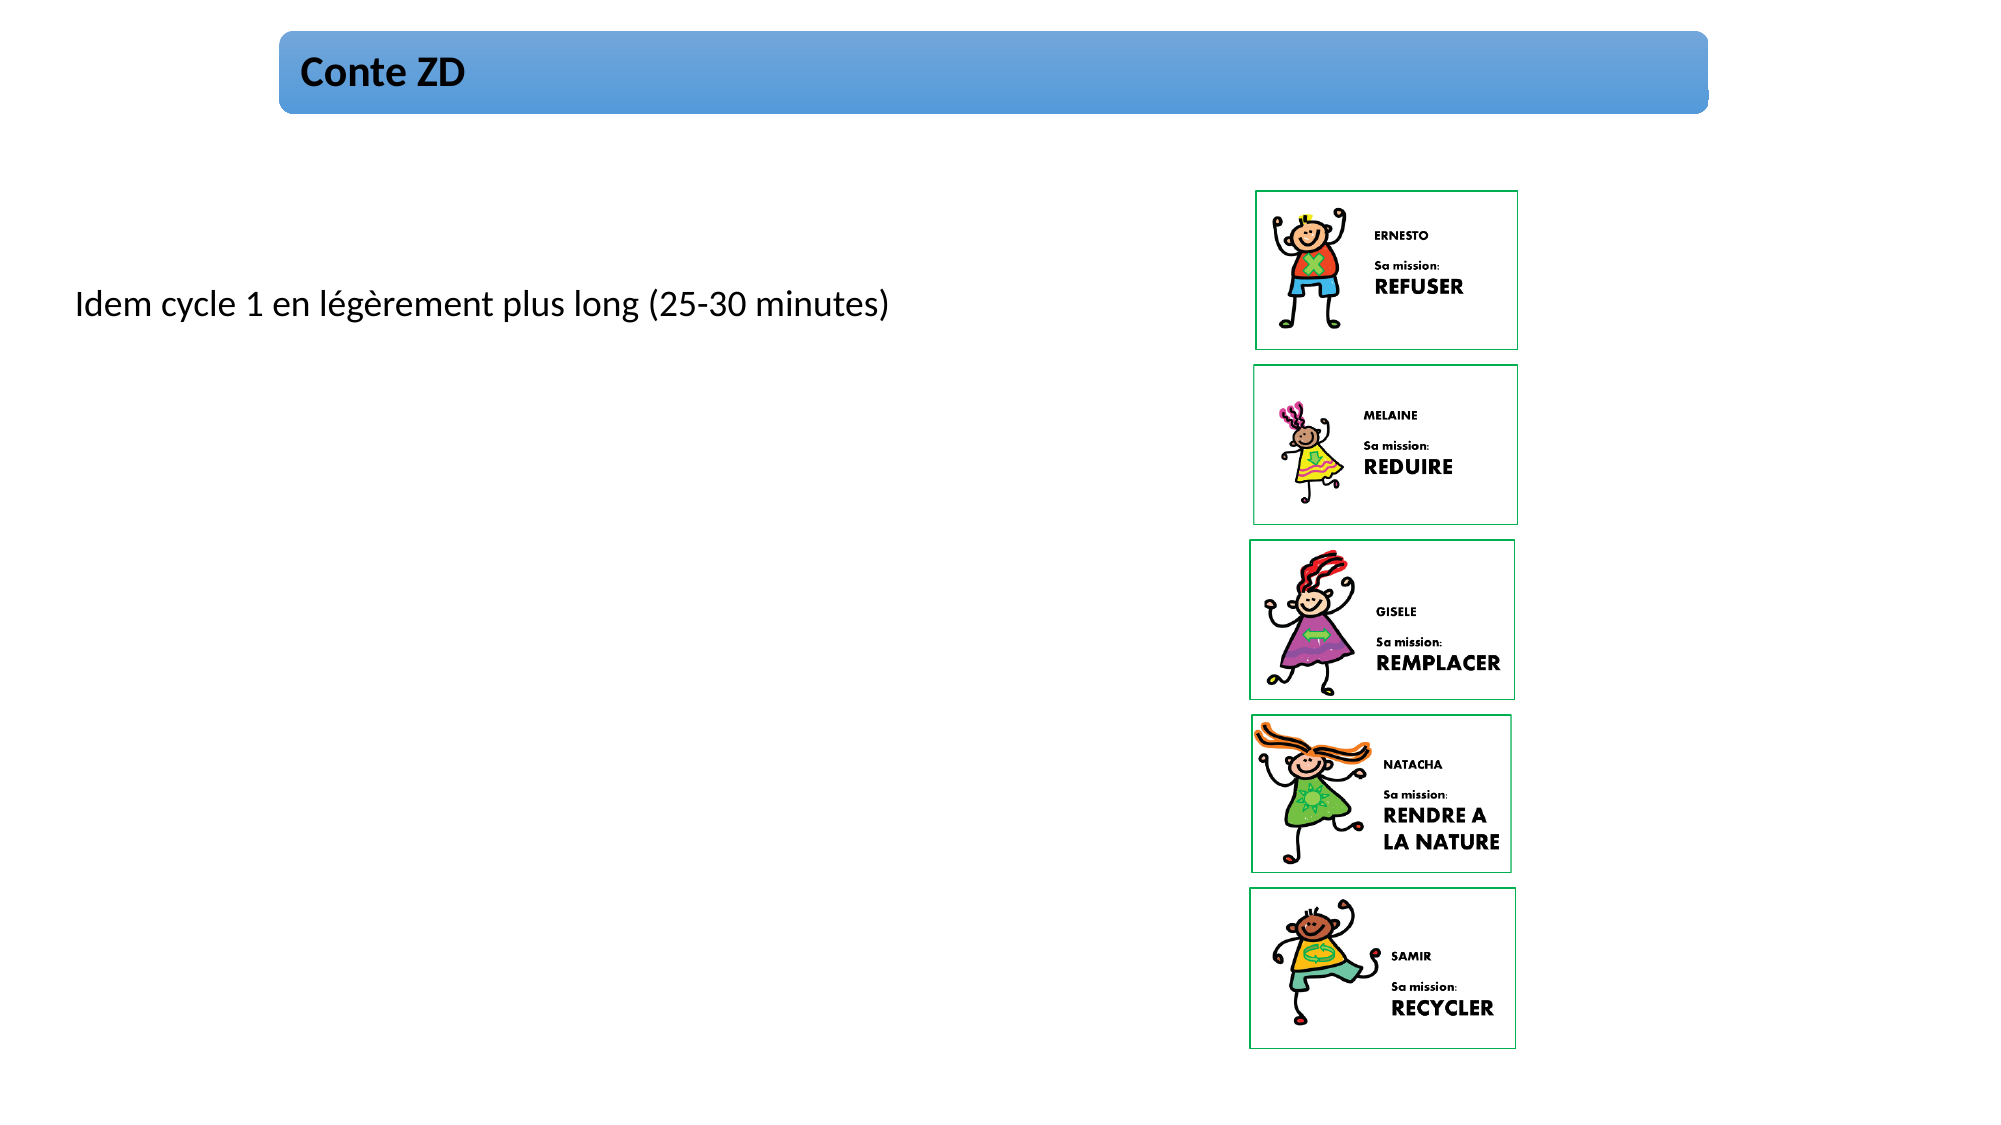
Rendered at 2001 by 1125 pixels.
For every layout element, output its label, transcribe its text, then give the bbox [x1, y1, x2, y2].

picture [1249, 887, 1516, 1049]
text_box Idem cycle 1 en légèrement plus long (25-30 minutes) [60, 271, 959, 332]
picture [1251, 364, 1518, 525]
picture [1251, 714, 1513, 873]
picture [1249, 539, 1515, 700]
picture [1255, 190, 1518, 350]
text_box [279, 30, 1709, 117]
